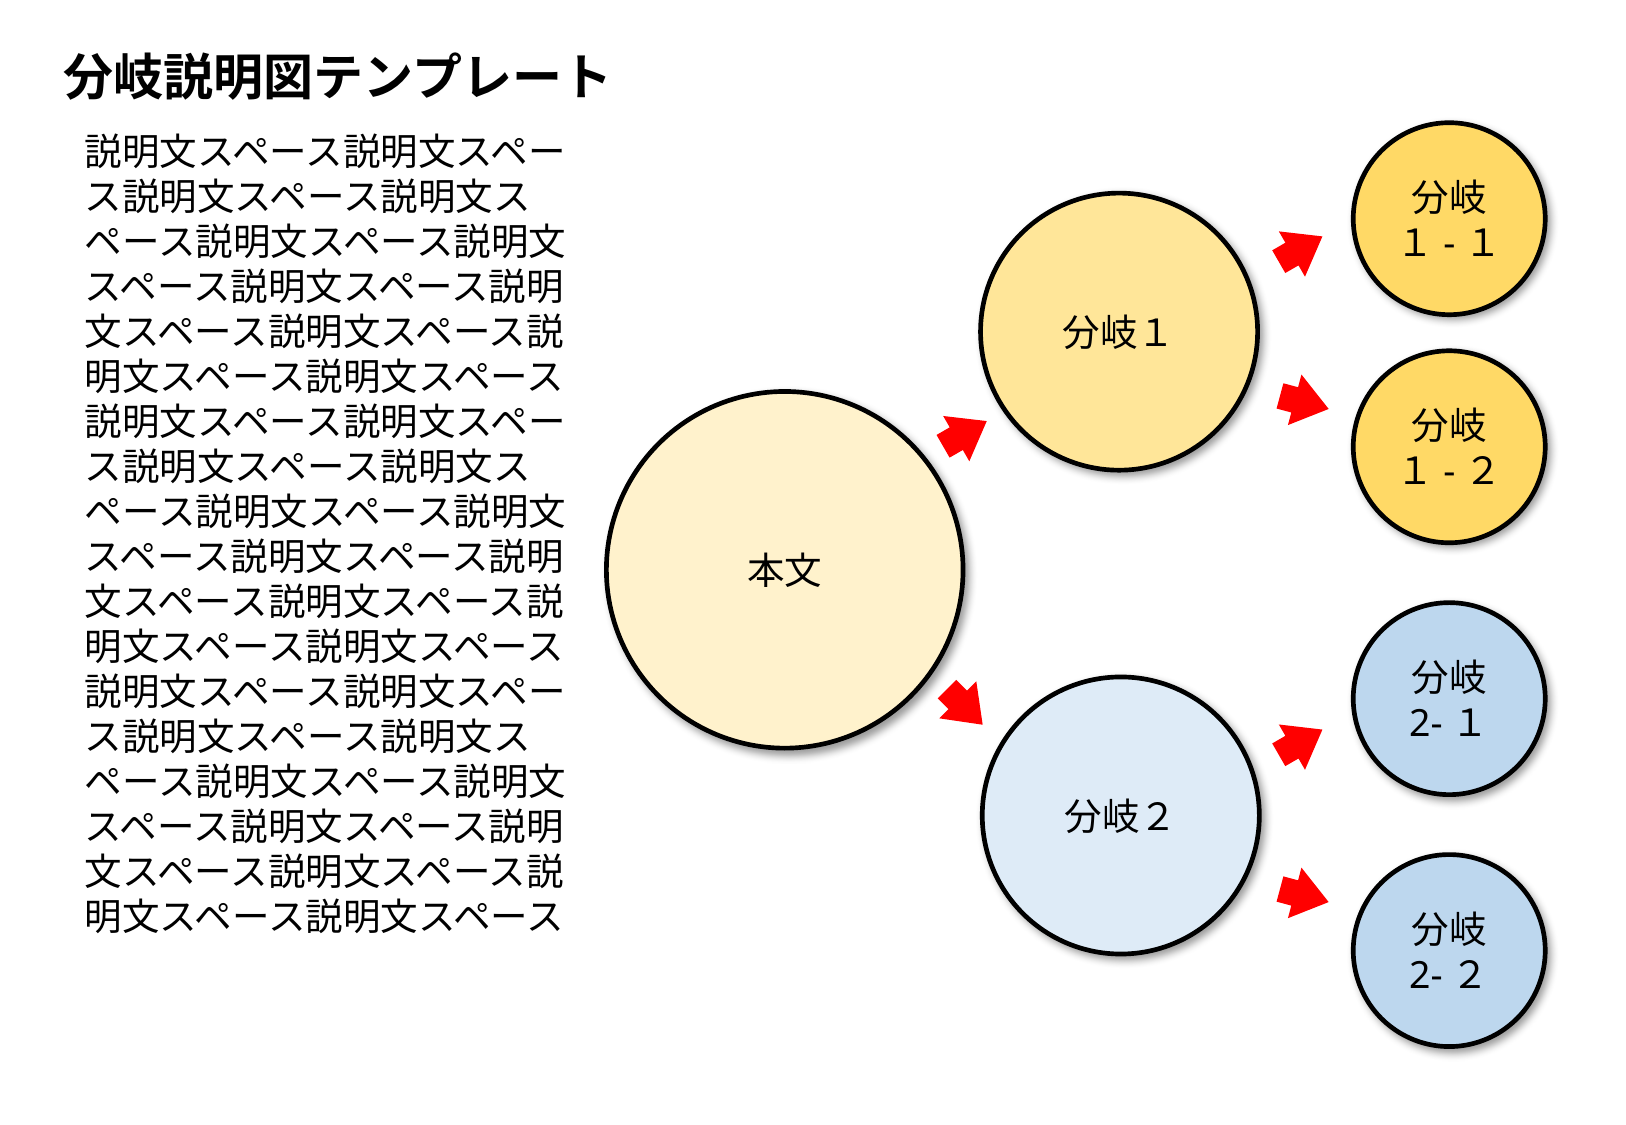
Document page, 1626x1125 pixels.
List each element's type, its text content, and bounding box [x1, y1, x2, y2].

text_box 分岐 2-２ [1352, 853, 1547, 1048]
text_box 分岐１ [979, 192, 1259, 472]
text_box [935, 414, 989, 464]
text_box 分岐 2-１ [1352, 601, 1547, 796]
text_box [1270, 723, 1324, 773]
text_box 分岐説明図テンプレート [48, 38, 628, 113]
text_box 本文 [605, 390, 965, 750]
text_box 分岐 １-２ [1352, 349, 1547, 544]
text_box 説明文スペース説明文スペース説明文スペース説明文スペース説明文スペース説明文スペース説明文スペース説明文スペース説明文スペース説明文スペース説明文スペース説明文スペース説明文スペース説明文スペース説明文スペース説明文スペース説明文スペース説明文スペース説明文スペース説明文スペース説明文スペース説明文スペース説明文スペース説明文スペース説明文スペース説明文スペース説明文スペース説明文スペース説明文スペース説明文スペース説明文スペース説明文スペース説明文スペース [70, 120, 585, 946]
text_box [1270, 230, 1324, 279]
text_box [1275, 372, 1331, 427]
text_box 分岐 １-１ [1352, 121, 1547, 316]
text_box 分岐２ [981, 675, 1261, 956]
text_box [1275, 865, 1331, 920]
text_box [936, 678, 984, 726]
